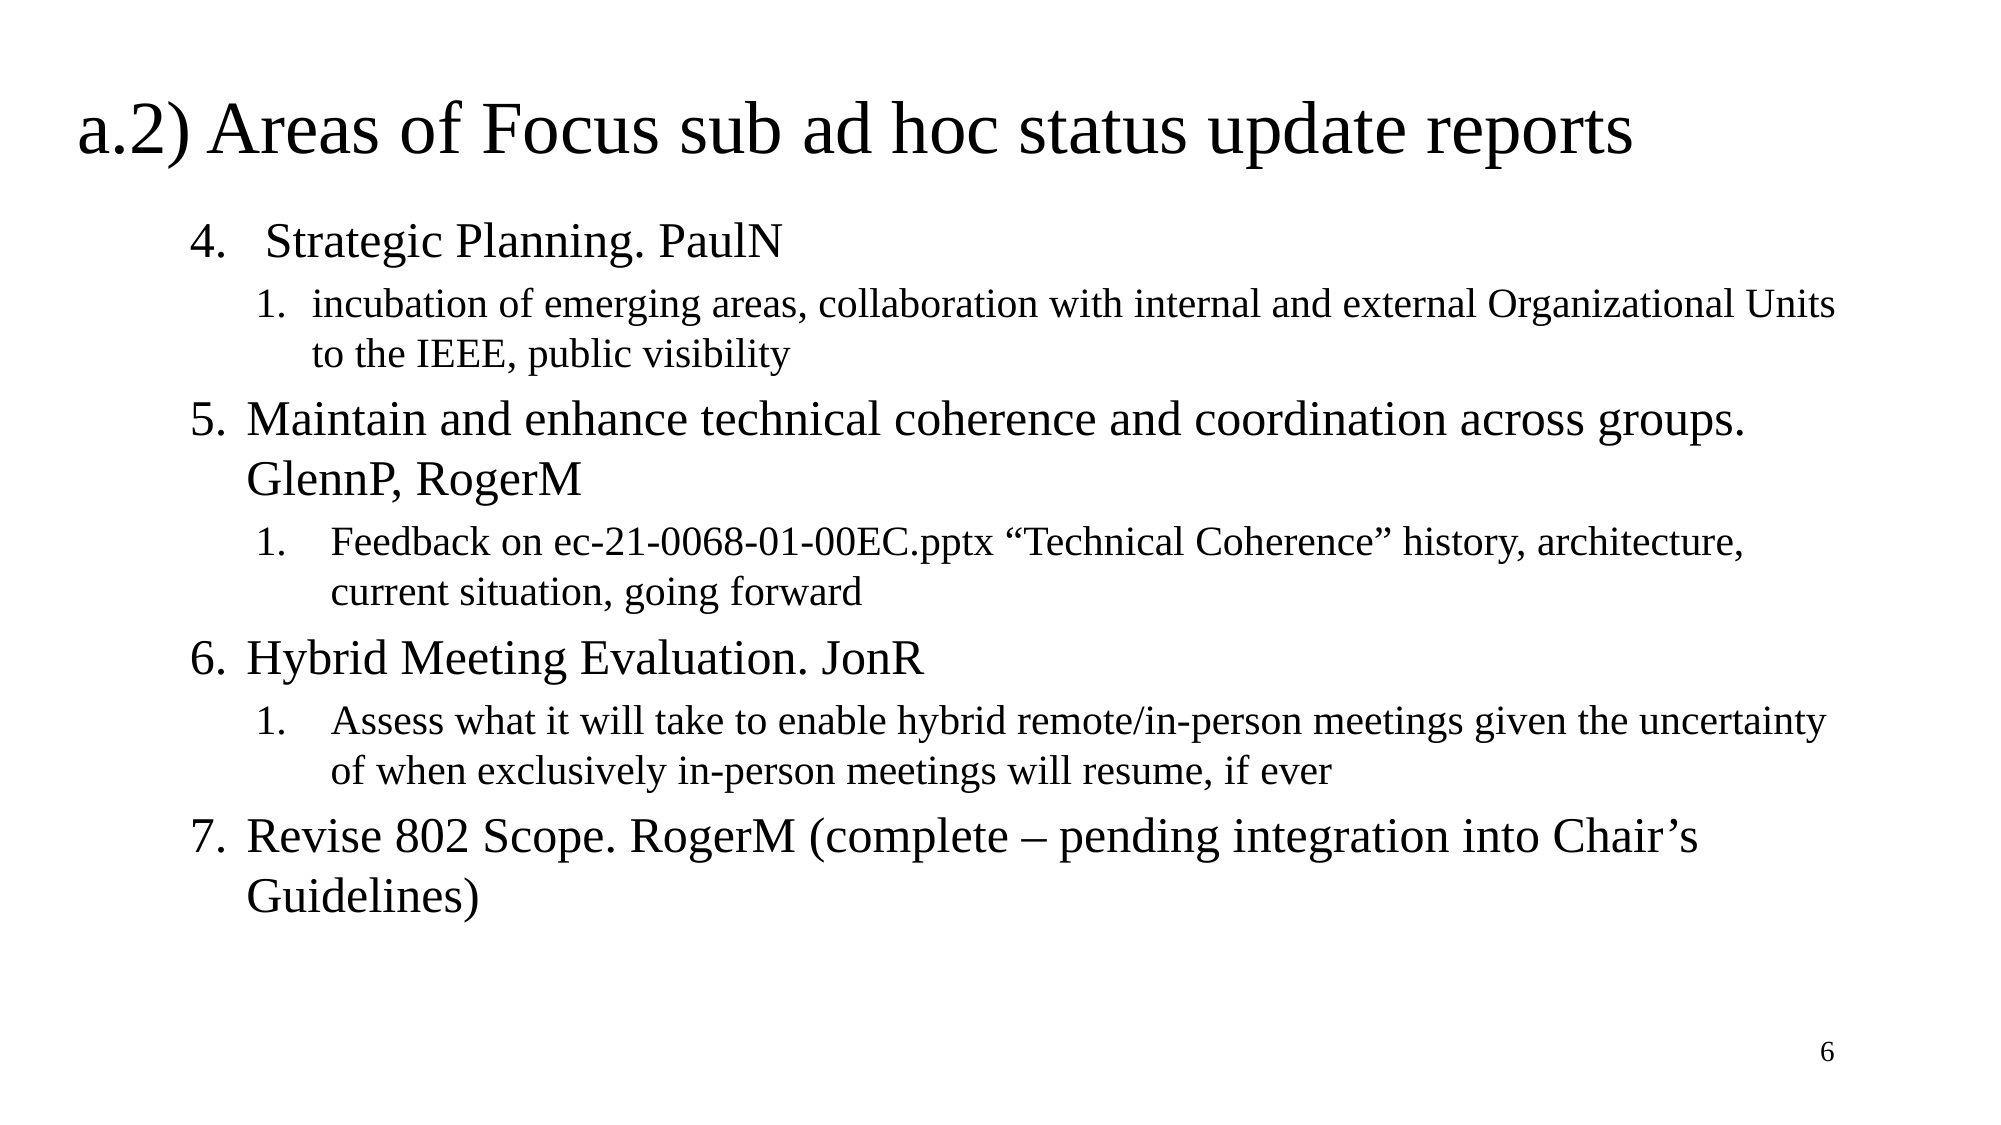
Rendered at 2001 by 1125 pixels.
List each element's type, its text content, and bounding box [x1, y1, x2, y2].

title a.2) Areas of Focus sub ad hoc status update reports [62, 29, 1901, 218]
slide_number 6 [1433, 1024, 1851, 1101]
list Strategic Planning. PaulN incubation of emerging areas, collaboration with internal and external Organizational Units to the IEEE, public visibility Maintain and enhance technical coherence and coordination across groups. GlennP, RogerM Feedback on ec-21-0068-01-00EC.pptx “Technical Coherence” history, architecture, current situation, going forward Hybrid Meeting Evaluation. JonR Assess what it will take to enable hybrid remote/in-person meetings given the uncertainty of when exclusively in-person meetings will resume, if ever Revise 802 Scope. RogerM (complete – pending integration into Chair’s Guidelines) [99, 218, 1888, 963]
